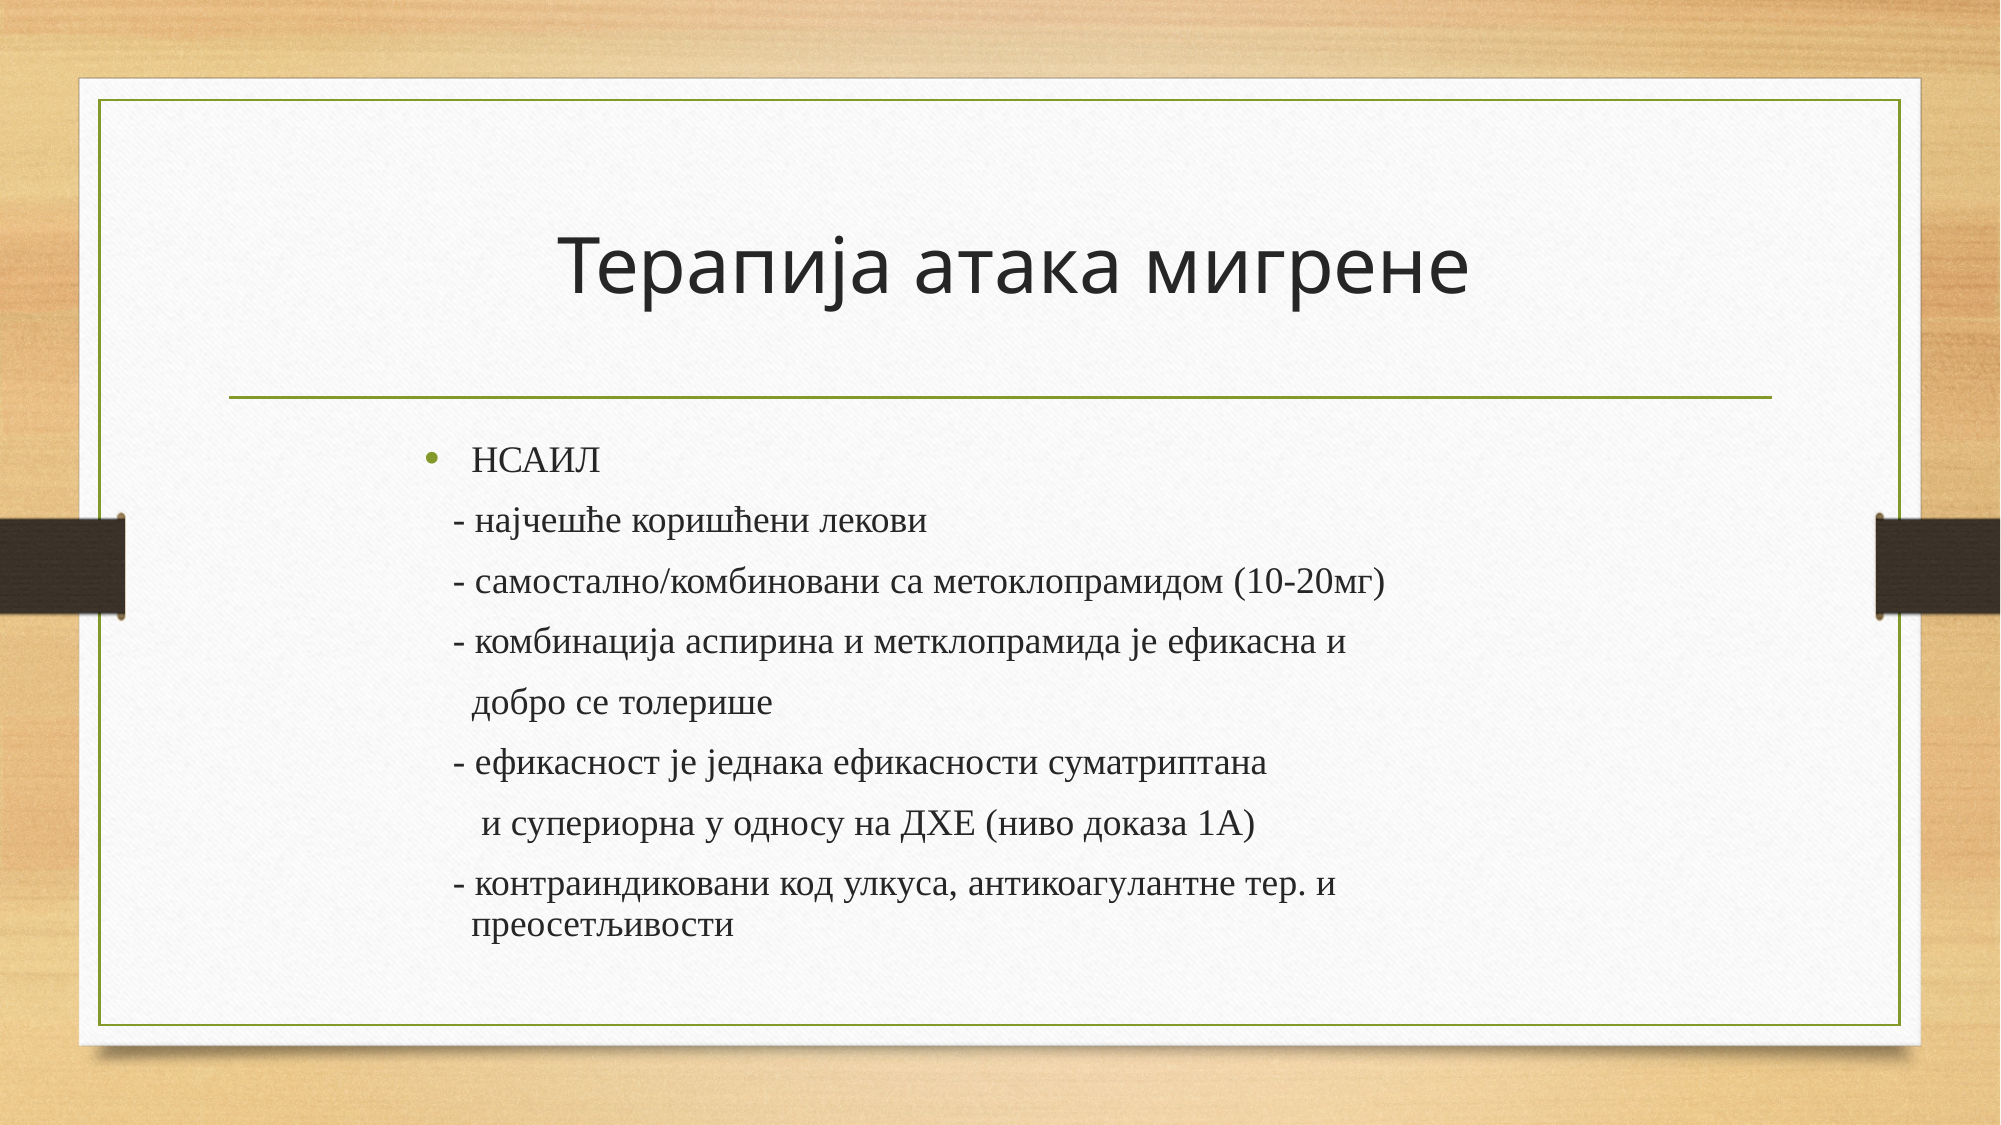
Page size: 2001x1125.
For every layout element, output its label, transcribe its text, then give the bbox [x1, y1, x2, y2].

picture [0, 0, 2001, 1125]
list НСАИЛ - најчешће коришћени лекови - самостално/комбиновани са метоклопрамидом (10-20мг) - комбинација аспирина и метклопрамида је ефикасна и добро се толерише - ефикасност је једнака ефикасности суматриптана и супериорна у односу на ДХЕ (ниво доказа 1А) - контраиндиковани код улкуса, антикоагулантне тер. и преосетљивости [409, 432, 1520, 1083]
title Терапија атака мигрене [326, 208, 1703, 317]
